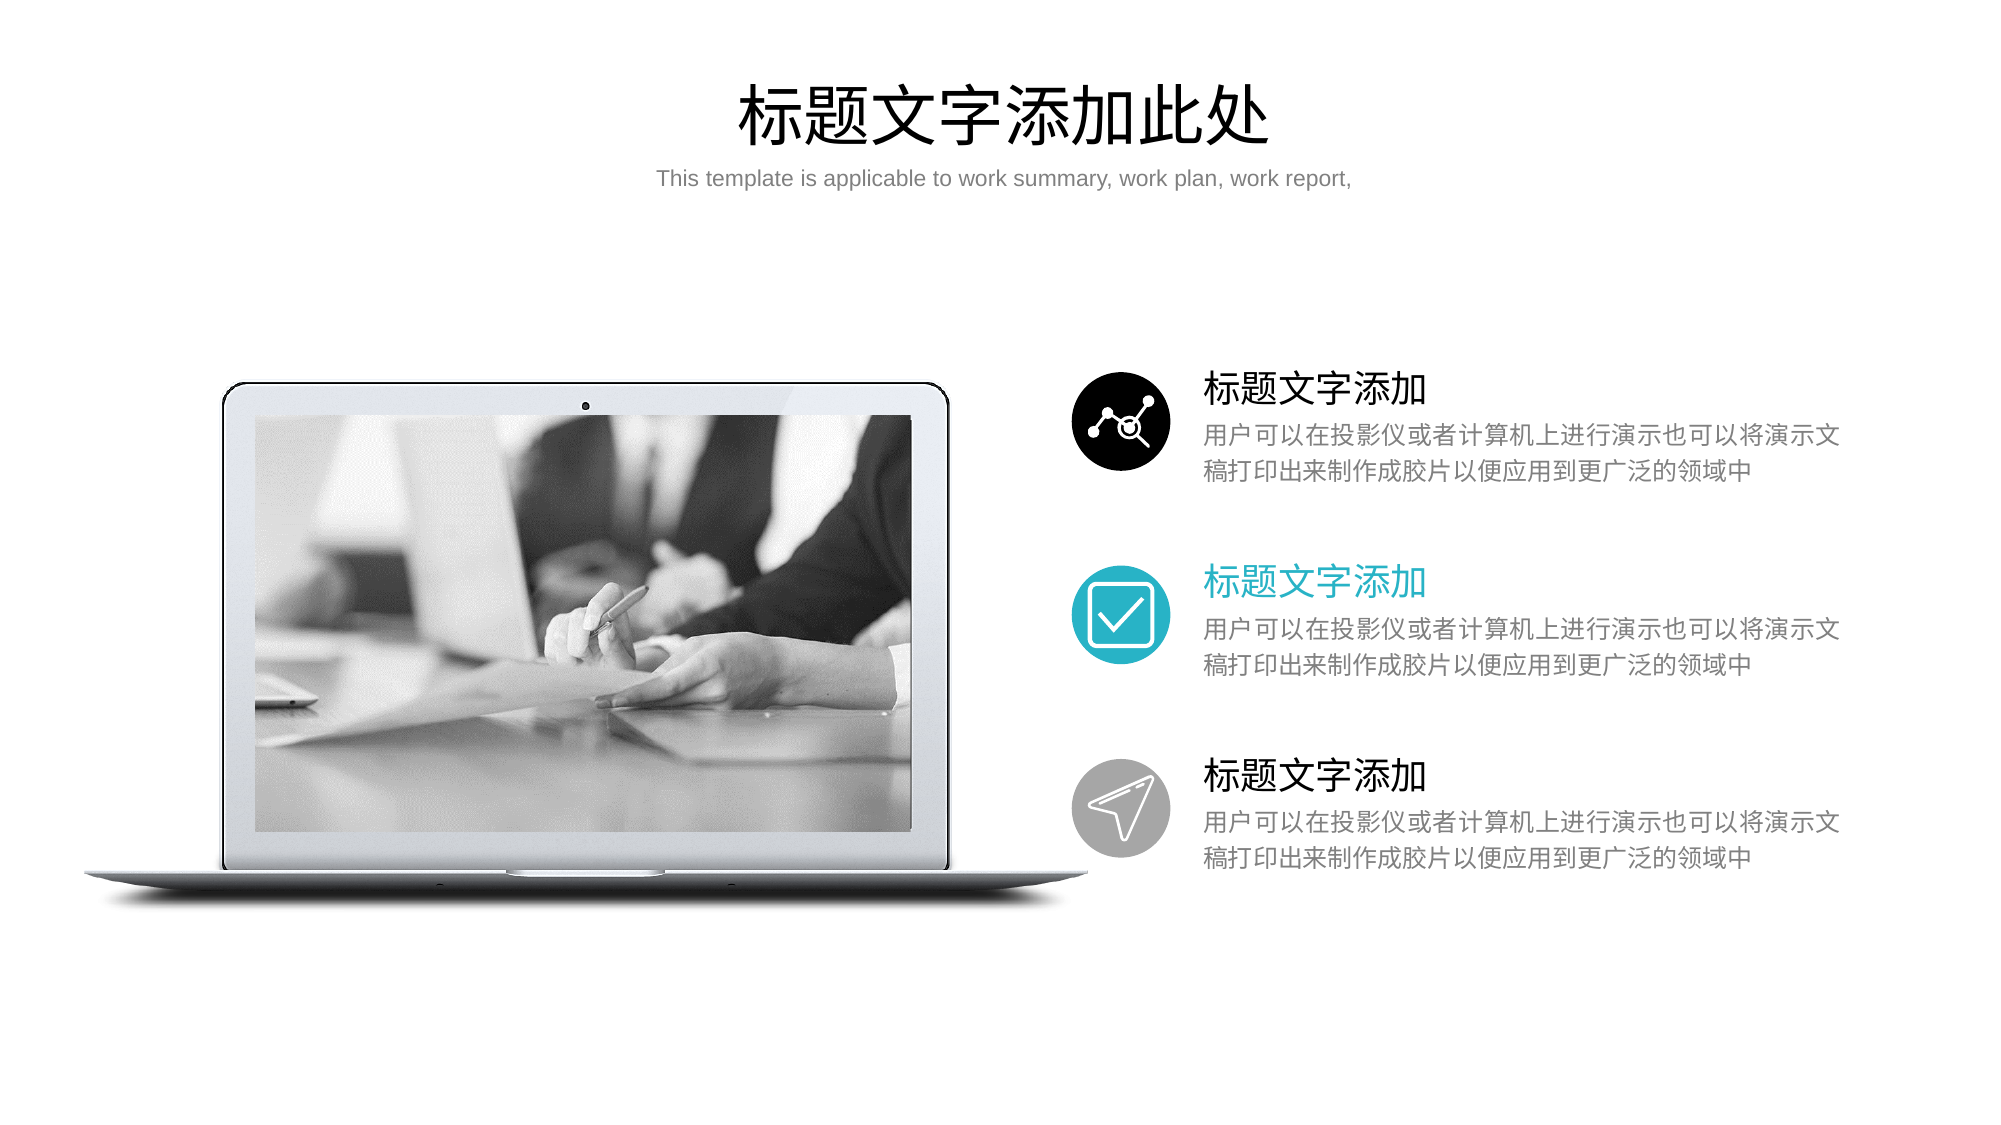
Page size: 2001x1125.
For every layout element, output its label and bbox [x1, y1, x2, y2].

text_box [544, 66, 1464, 196]
text_box [1071, 542, 1857, 688]
picture [65, 348, 1114, 939]
text_box [1071, 348, 1857, 495]
text_box [1071, 735, 1857, 882]
